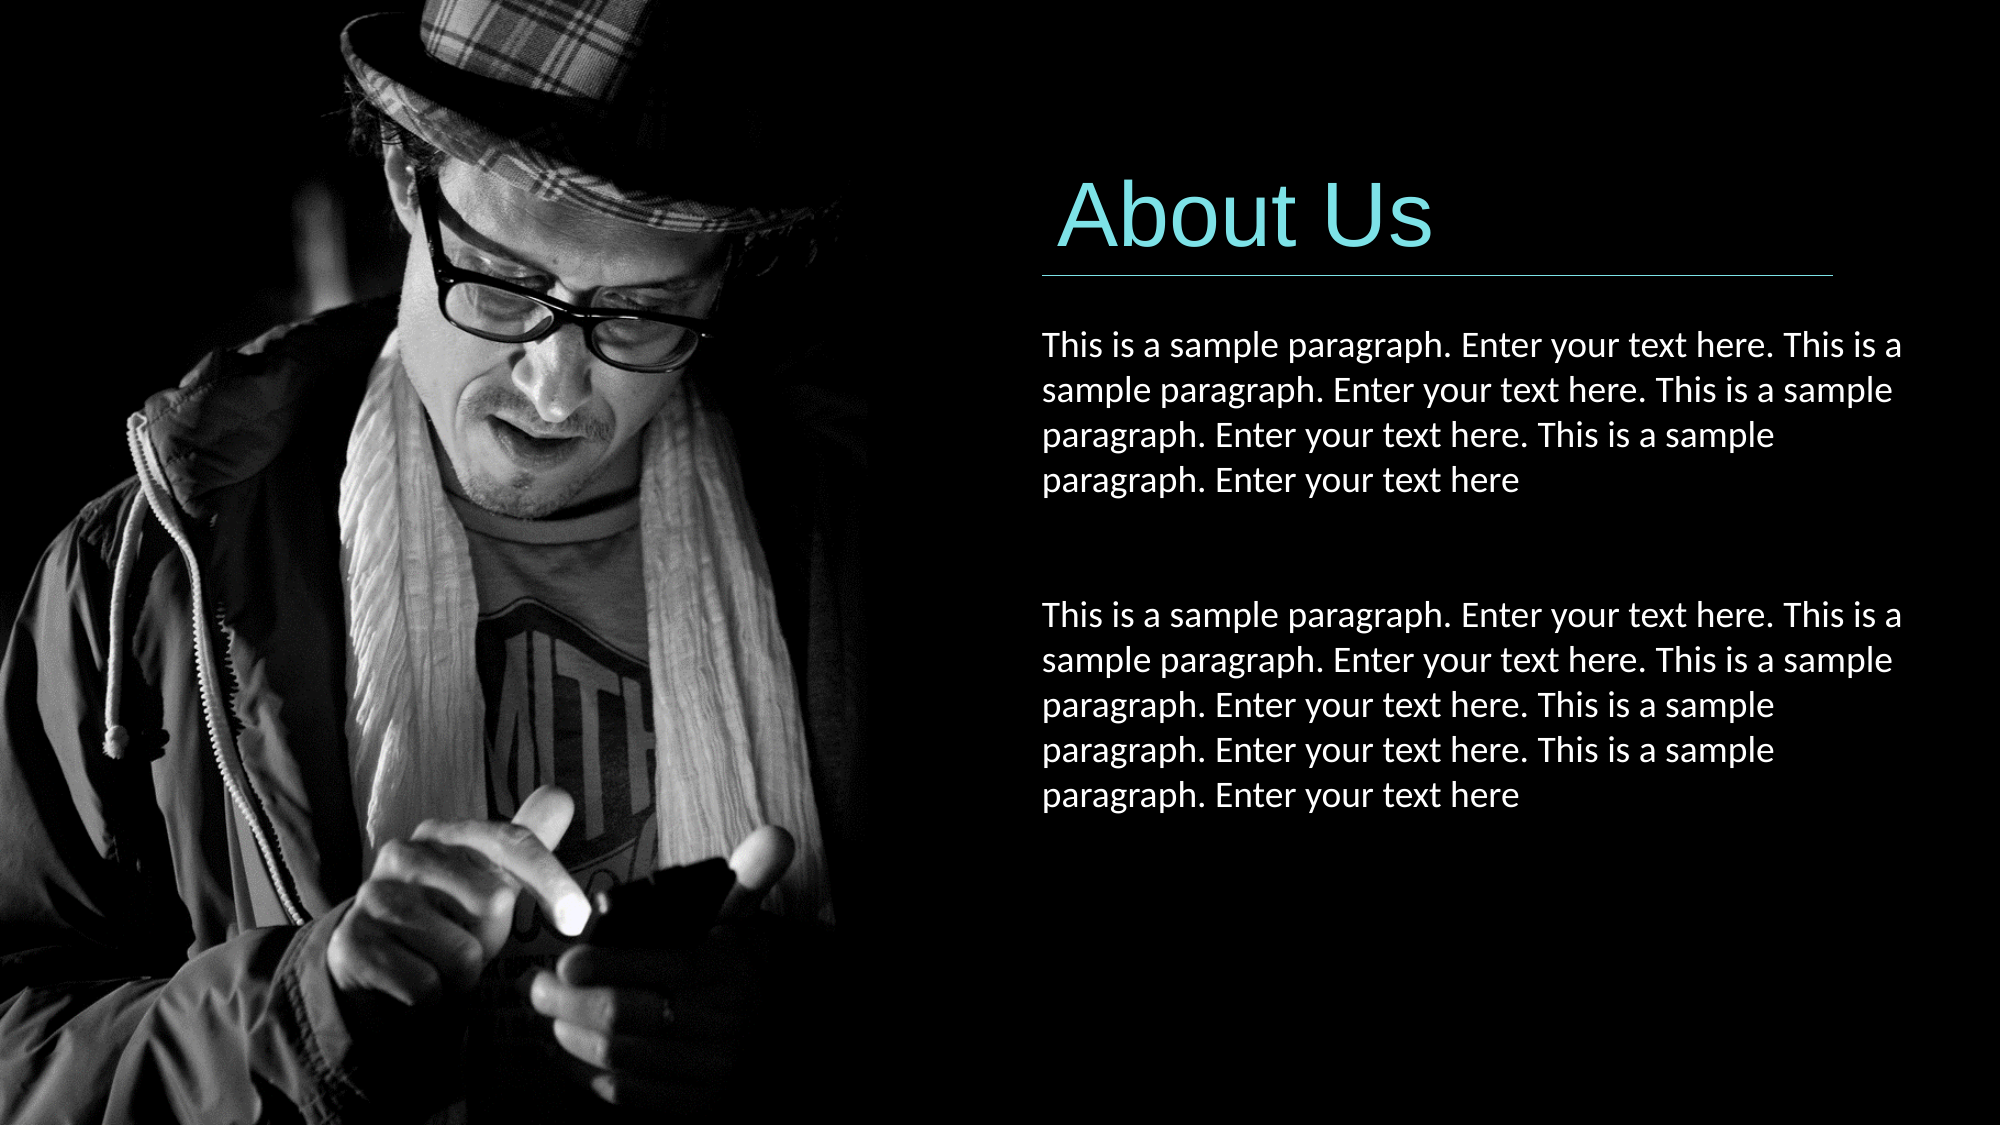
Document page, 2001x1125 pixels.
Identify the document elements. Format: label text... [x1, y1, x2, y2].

picture [0, 0, 868, 1125]
text_box This is a sample paragraph. Enter your text here. This is a sample paragraph. Enter your text here. This is a sample paragraph. Enter your text here. This is a sample paragraph. Enter your text here This is a sample paragraph. Enter your text here. This is a sample paragraph. Enter your text here. This is a sample paragraph. Enter your text here. This is a sample paragraph. Enter your text here. This is a sample paragraph. Enter your text here [1027, 312, 1925, 823]
text_box About Us [1041, 152, 1871, 266]
